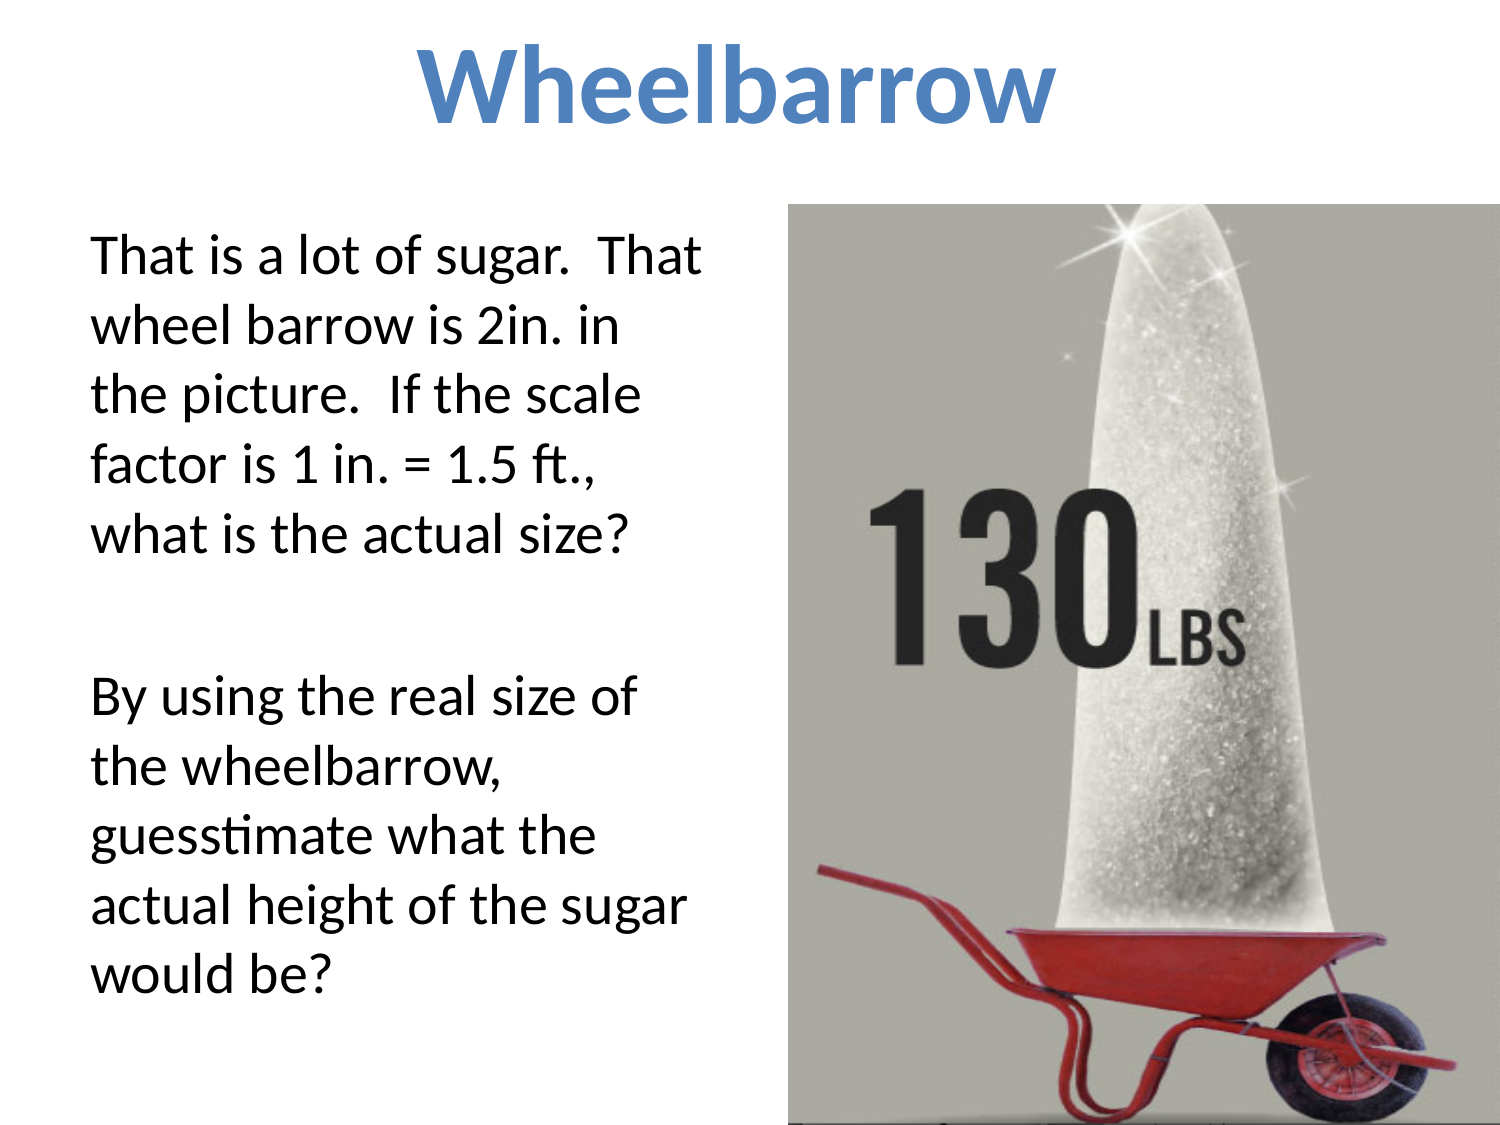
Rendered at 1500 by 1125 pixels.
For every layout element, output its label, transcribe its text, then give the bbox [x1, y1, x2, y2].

text_box Wheelbarrow [401, 3, 1099, 154]
picture [788, 204, 1500, 1125]
list That is a lot of sugar. That wheel barrow is 2in. in the picture. If the scale factor is 1 in. = 1.5 ft., what is the actual size? By using the real size of the wheelbarrow, guesstimate what the actual height of the sugar would be? [75, 209, 720, 1050]
